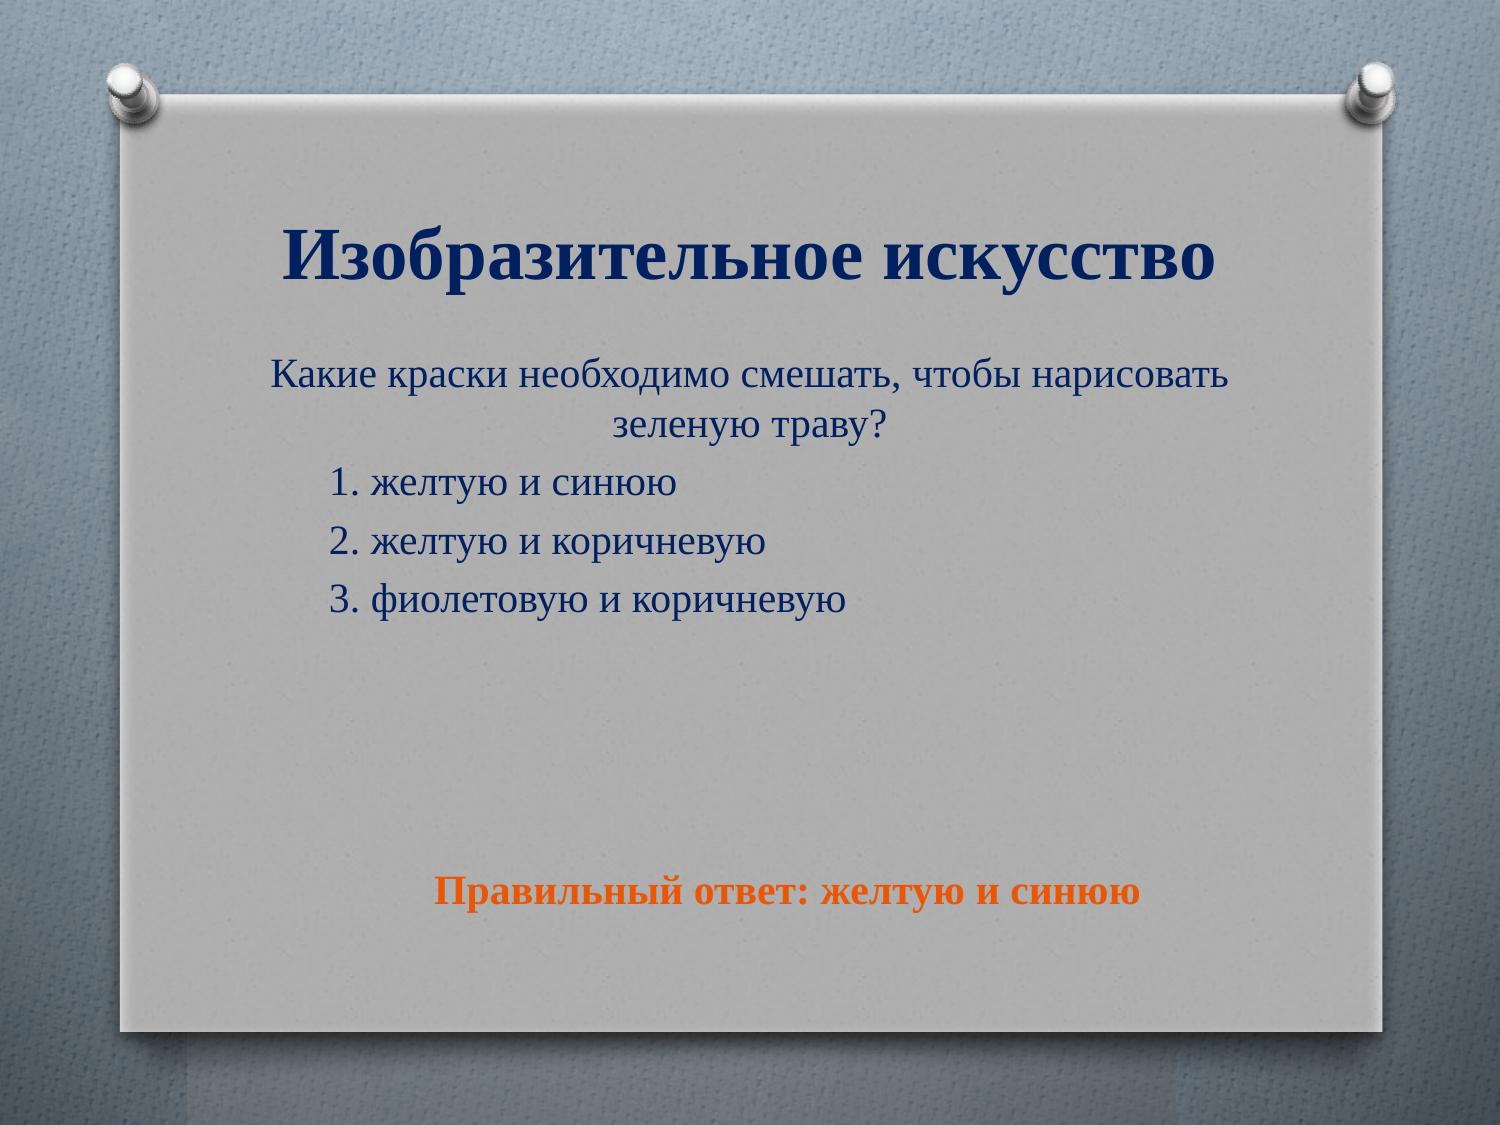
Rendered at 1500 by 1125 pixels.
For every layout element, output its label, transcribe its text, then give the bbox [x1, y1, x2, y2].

list Какие краски необходимо смешать, чтобы нарисовать зеленую траву? 1. желтую и синюю 2. желтую и коричневую 3. фиолетовую и коричневую Правильный ответ: желтую и синюю [238, 338, 1262, 965]
title Изобразительное искусство [237, 184, 1263, 303]
picture [75, 29, 198, 153]
picture [1317, 35, 1439, 156]
